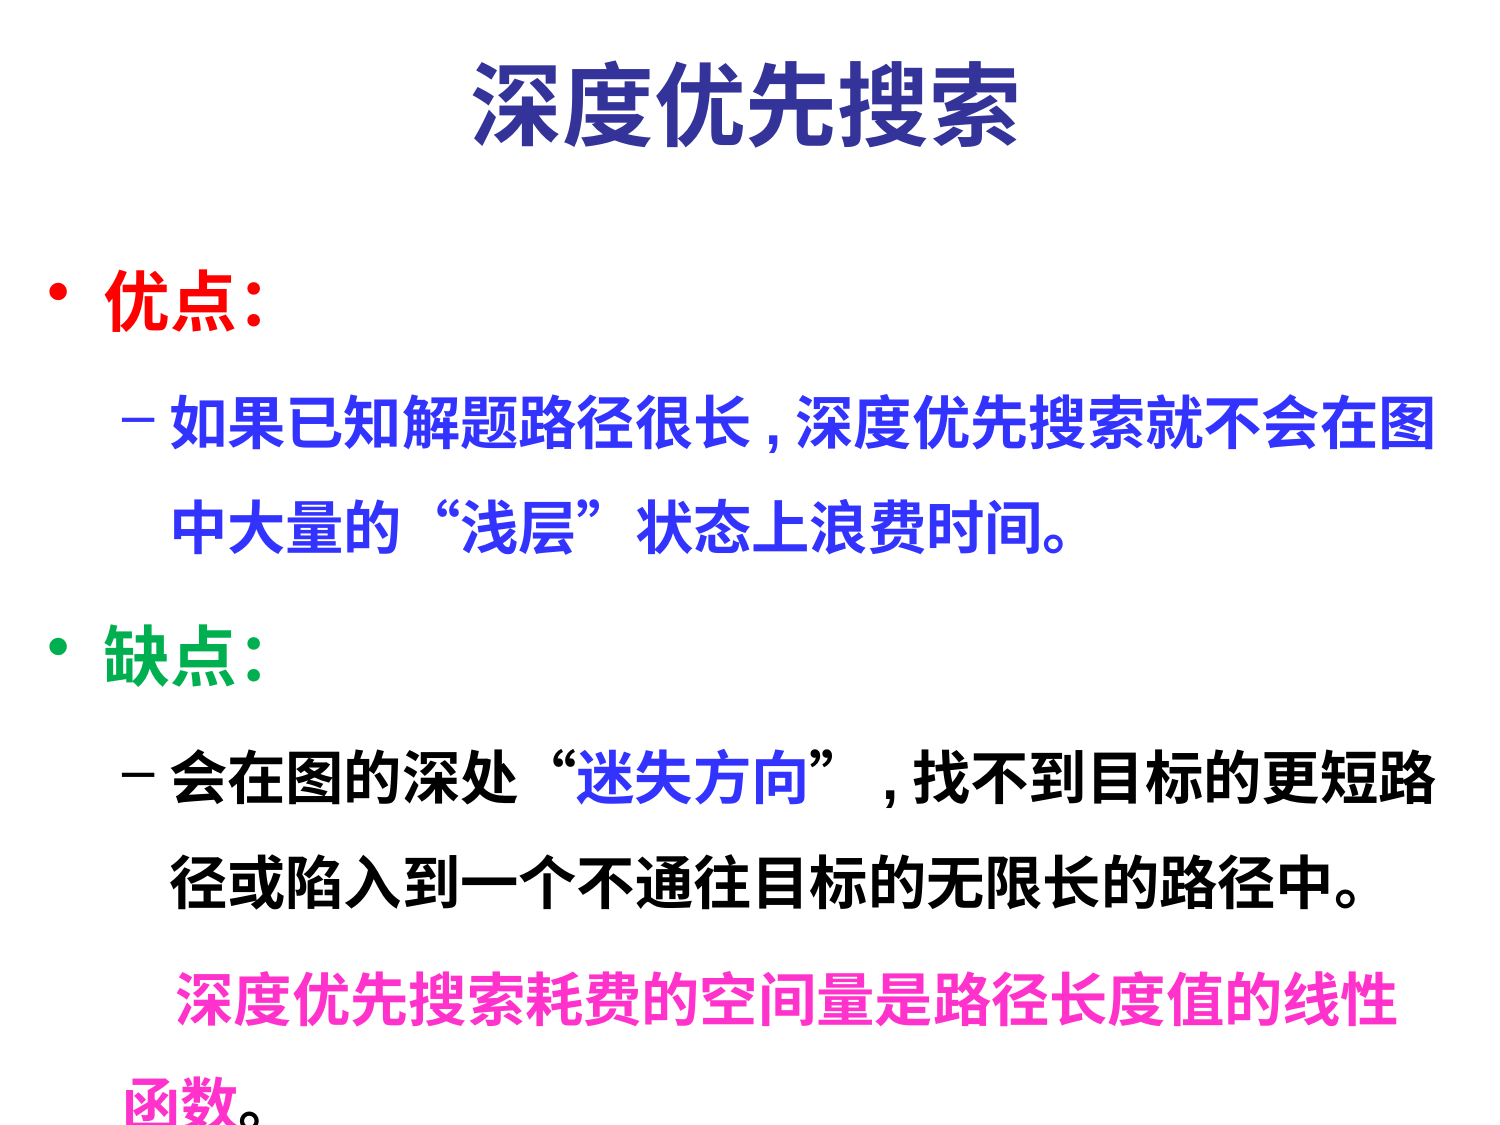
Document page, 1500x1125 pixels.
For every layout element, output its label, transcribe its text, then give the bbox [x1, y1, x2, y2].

title 深度优先搜索 [70, 31, 1421, 175]
list 优点： 如果已知解题路径很长,深度优先搜索就不会在图中大量的“浅层”状态上浪费时间。 缺点： 会在图的深处“迷失方向”,找不到目标的更短路径或陷入到一个不通往目标的无限长的路径中。 深度优先搜索耗费的空间量是路径长度值的线性函数。 [47, 219, 1441, 1047]
